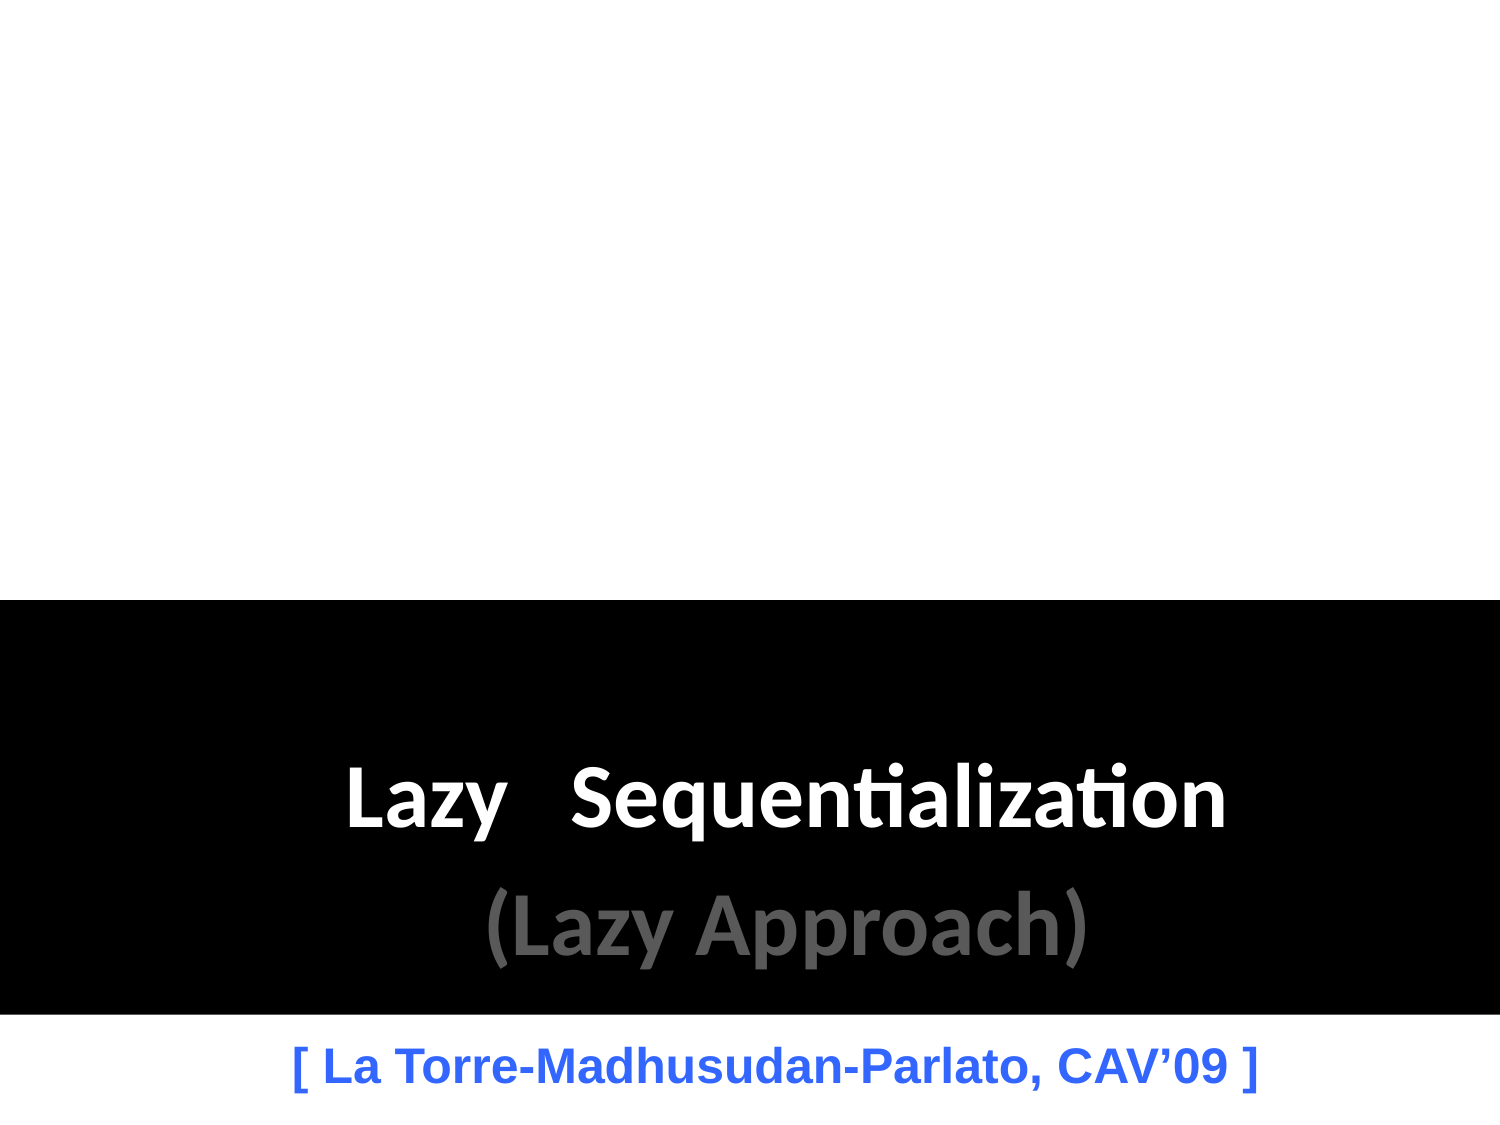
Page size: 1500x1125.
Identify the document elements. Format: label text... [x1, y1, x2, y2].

list Lazy Sequentialization (Lazy Approach) [0, 599, 1500, 1015]
text_box [ La Torre-Madhusudan-Parlato, CAV’09 ] [277, 1025, 1289, 1101]
